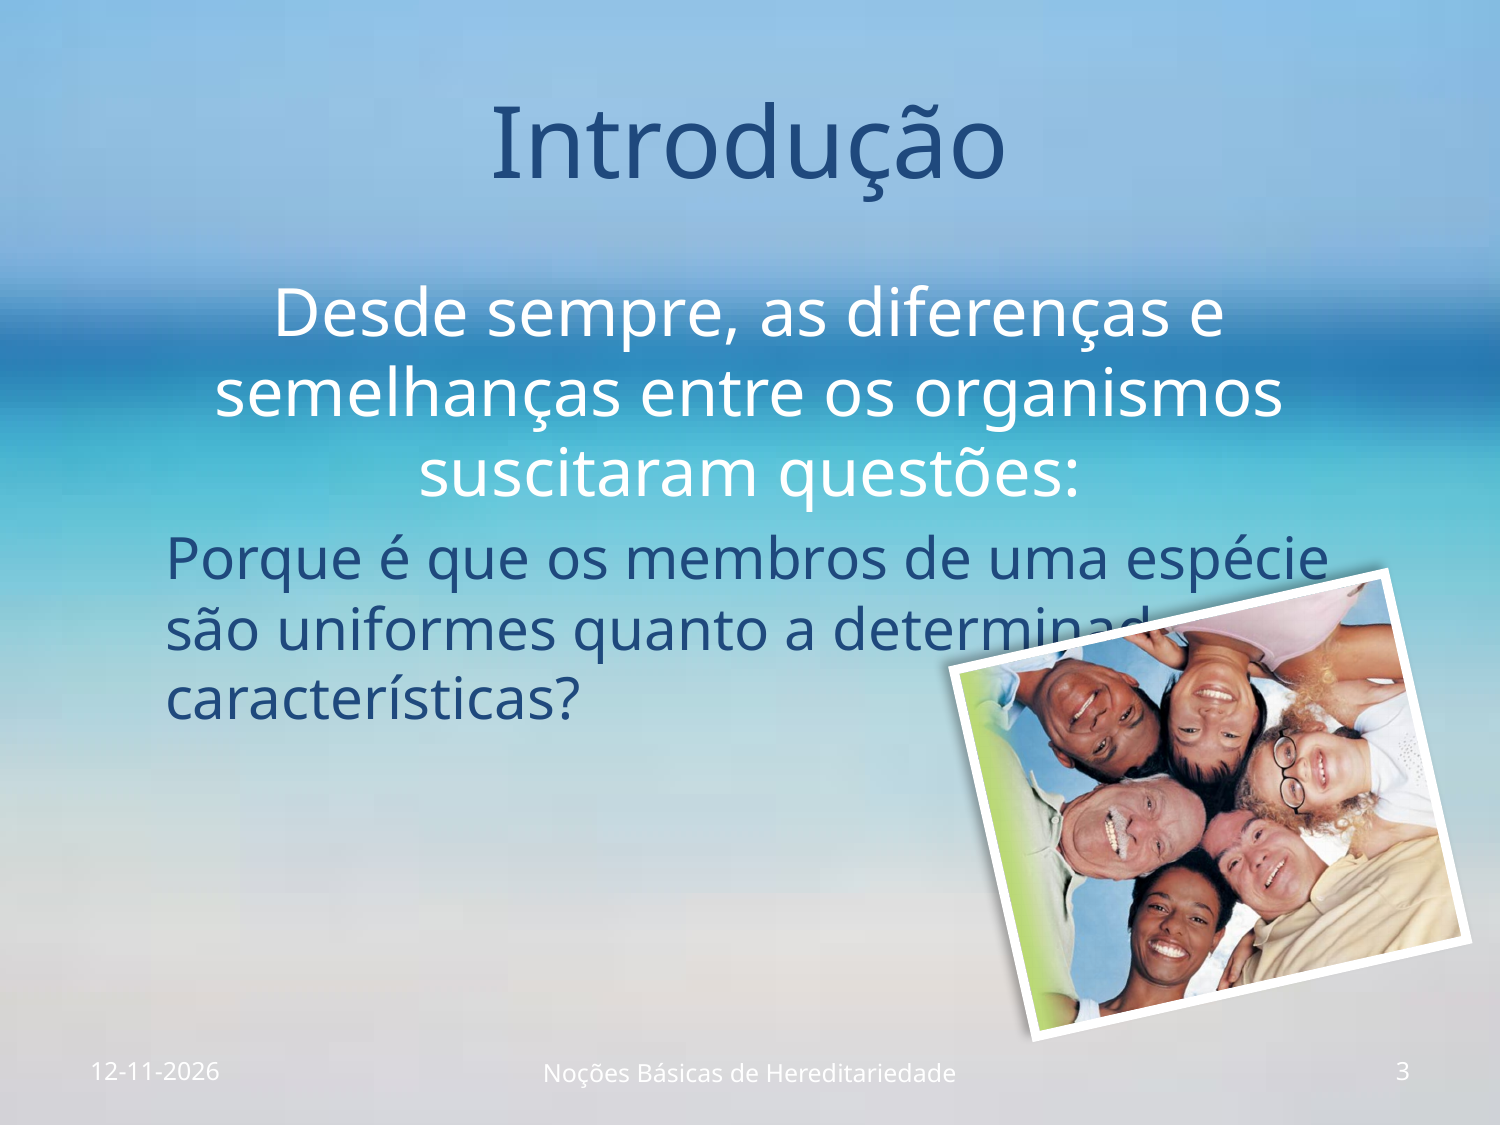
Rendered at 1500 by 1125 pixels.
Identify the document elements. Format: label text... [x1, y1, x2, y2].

slide_number 3 [1074, 1042, 1425, 1103]
title Introdução [75, 45, 1425, 233]
list Desde sempre, as diferenças e semelhanças entre os organismos suscitaram questões: Porque é que os membros de uma espécie são uniformes quanto a determinadas características? [75, 262, 1425, 1005]
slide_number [75, 1042, 425, 1103]
picture [0, 0, 1500, 1125]
footer Noções Básicas de Hereditariedade [512, 1042, 988, 1103]
